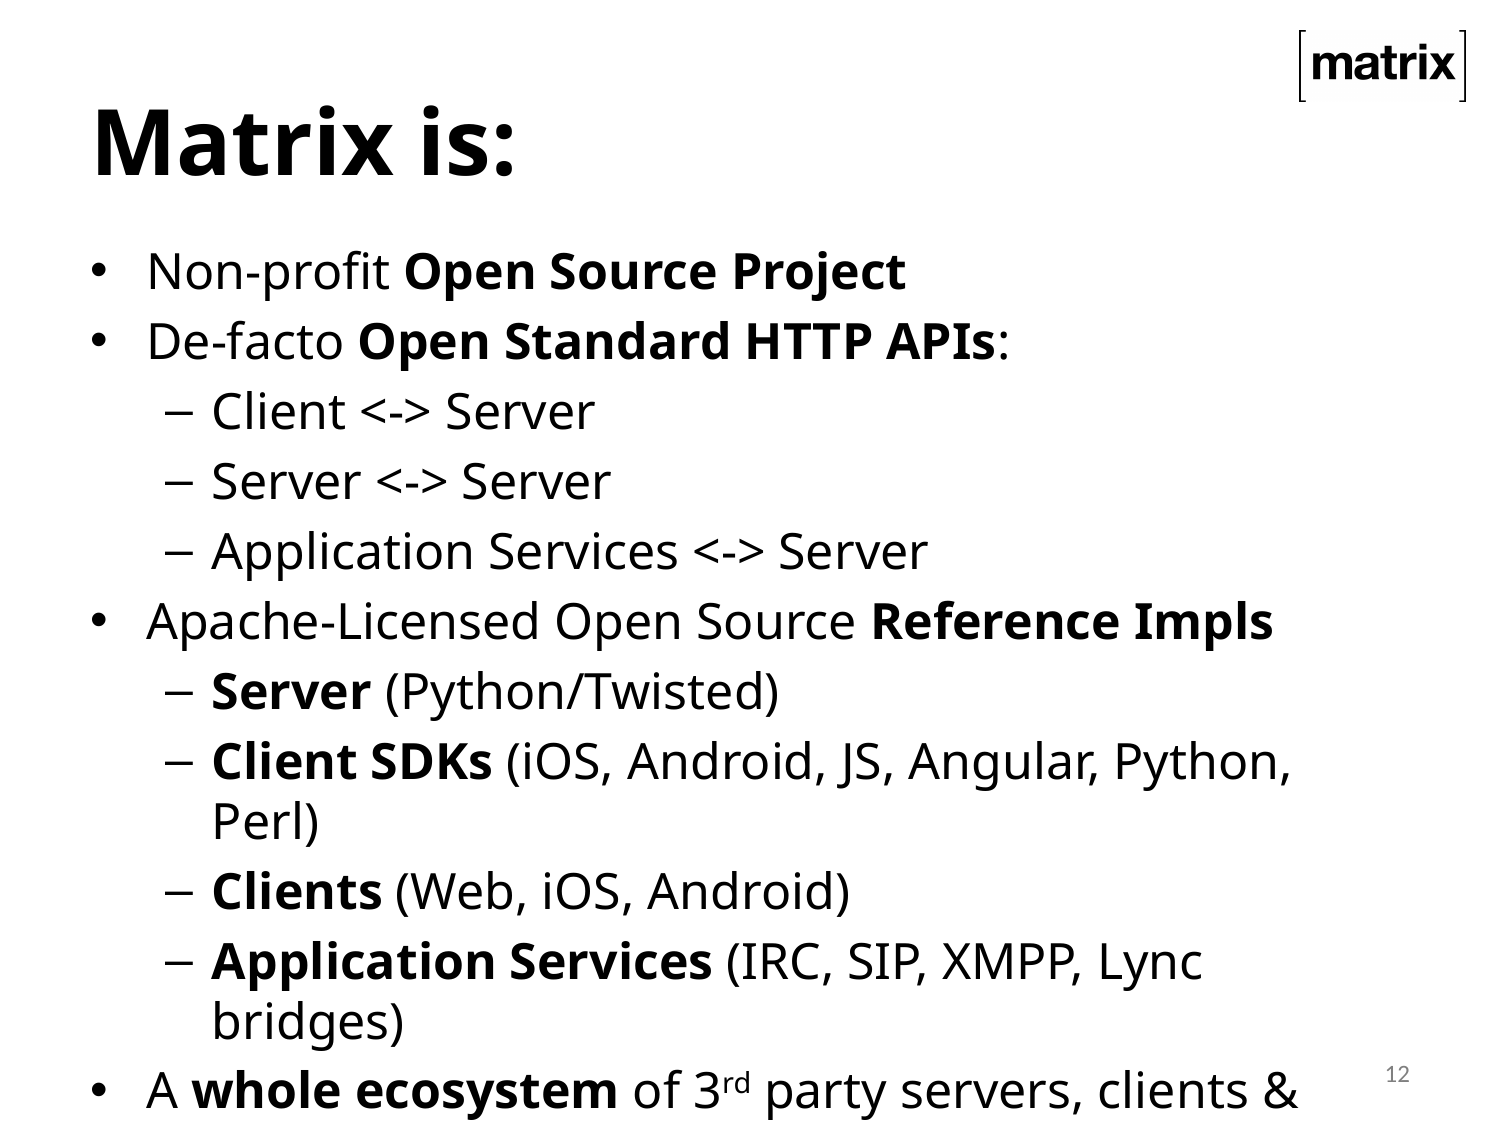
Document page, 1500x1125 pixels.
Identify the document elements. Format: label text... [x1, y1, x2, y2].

slide_number 12 [1074, 1042, 1425, 1103]
title Matrix is: [75, 45, 1425, 231]
list Non-profit Open Source Project De-facto Open Standard HTTP APIs: Client <-> Server Server <-> Server Application Services <-> Server Apache-Licensed Open Source Reference Impls Server (Python/Twisted) Client SDKs (iOS, Android, JS, Angular, Python, Perl) Clients (Web, iOS, Android) Application Services (IRC, SIP, XMPP, Lync bridges) A whole ecosystem of 3rd party servers, clients & services [75, 231, 1425, 1028]
picture [1299, 30, 1466, 102]
